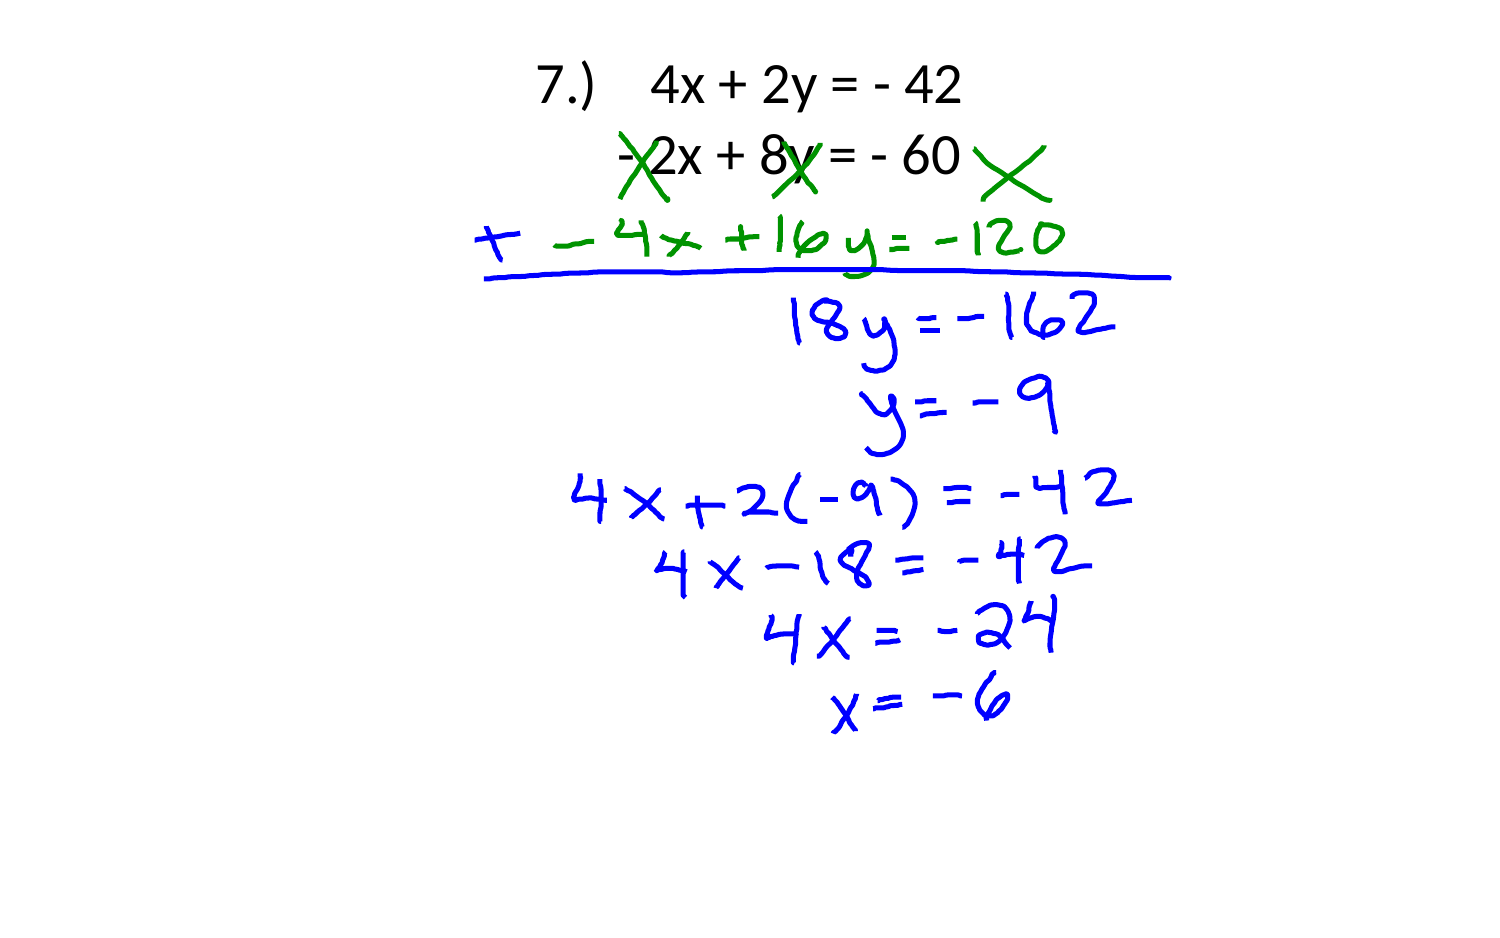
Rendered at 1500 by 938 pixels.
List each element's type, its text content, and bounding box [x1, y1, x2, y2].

text_box [982, 145, 1045, 202]
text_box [474, 225, 1170, 734]
text_box [989, 219, 1011, 224]
text_box [642, 163, 669, 202]
text_box [772, 142, 821, 198]
text_box [783, 141, 799, 167]
text_box [973, 148, 1012, 177]
text_box [800, 171, 817, 193]
text_box [618, 132, 642, 163]
text_box [619, 140, 657, 200]
title 7.) 4x + 2y = - 42 - 2x + 8y = - 60 [75, 37, 1425, 194]
text_box [1009, 174, 1051, 202]
